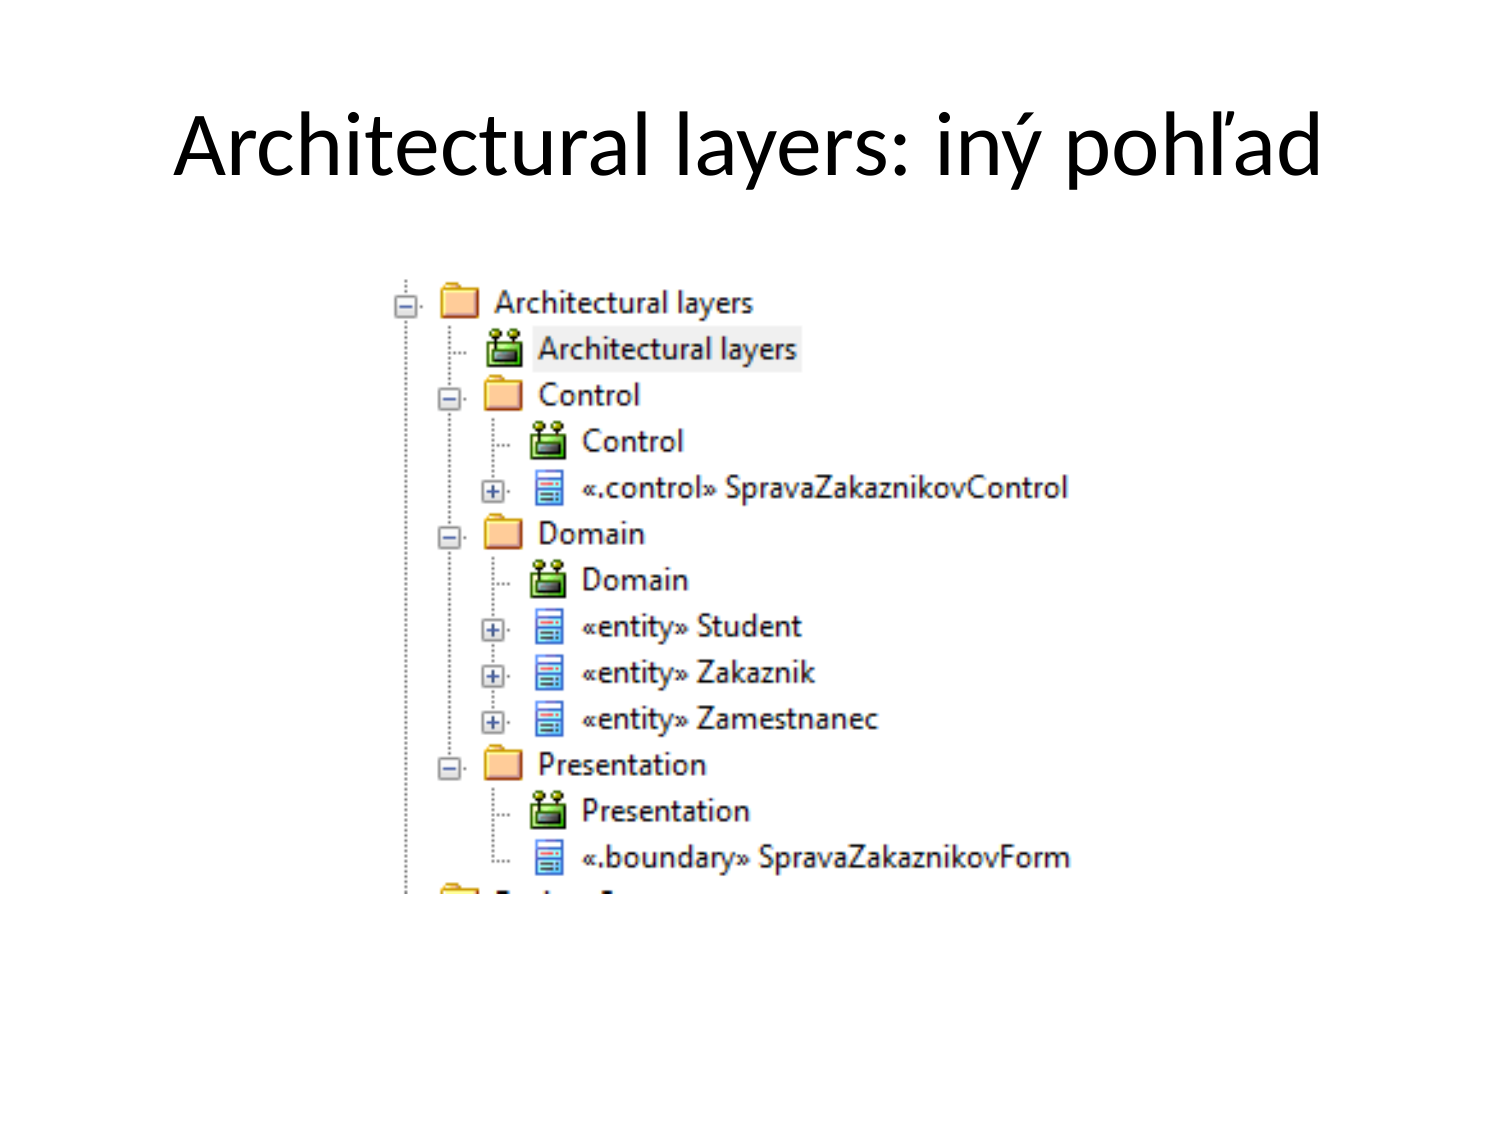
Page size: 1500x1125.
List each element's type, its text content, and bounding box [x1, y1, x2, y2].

title Architectural layers: iný pohľad [75, 45, 1425, 233]
picture [390, 278, 1170, 894]
